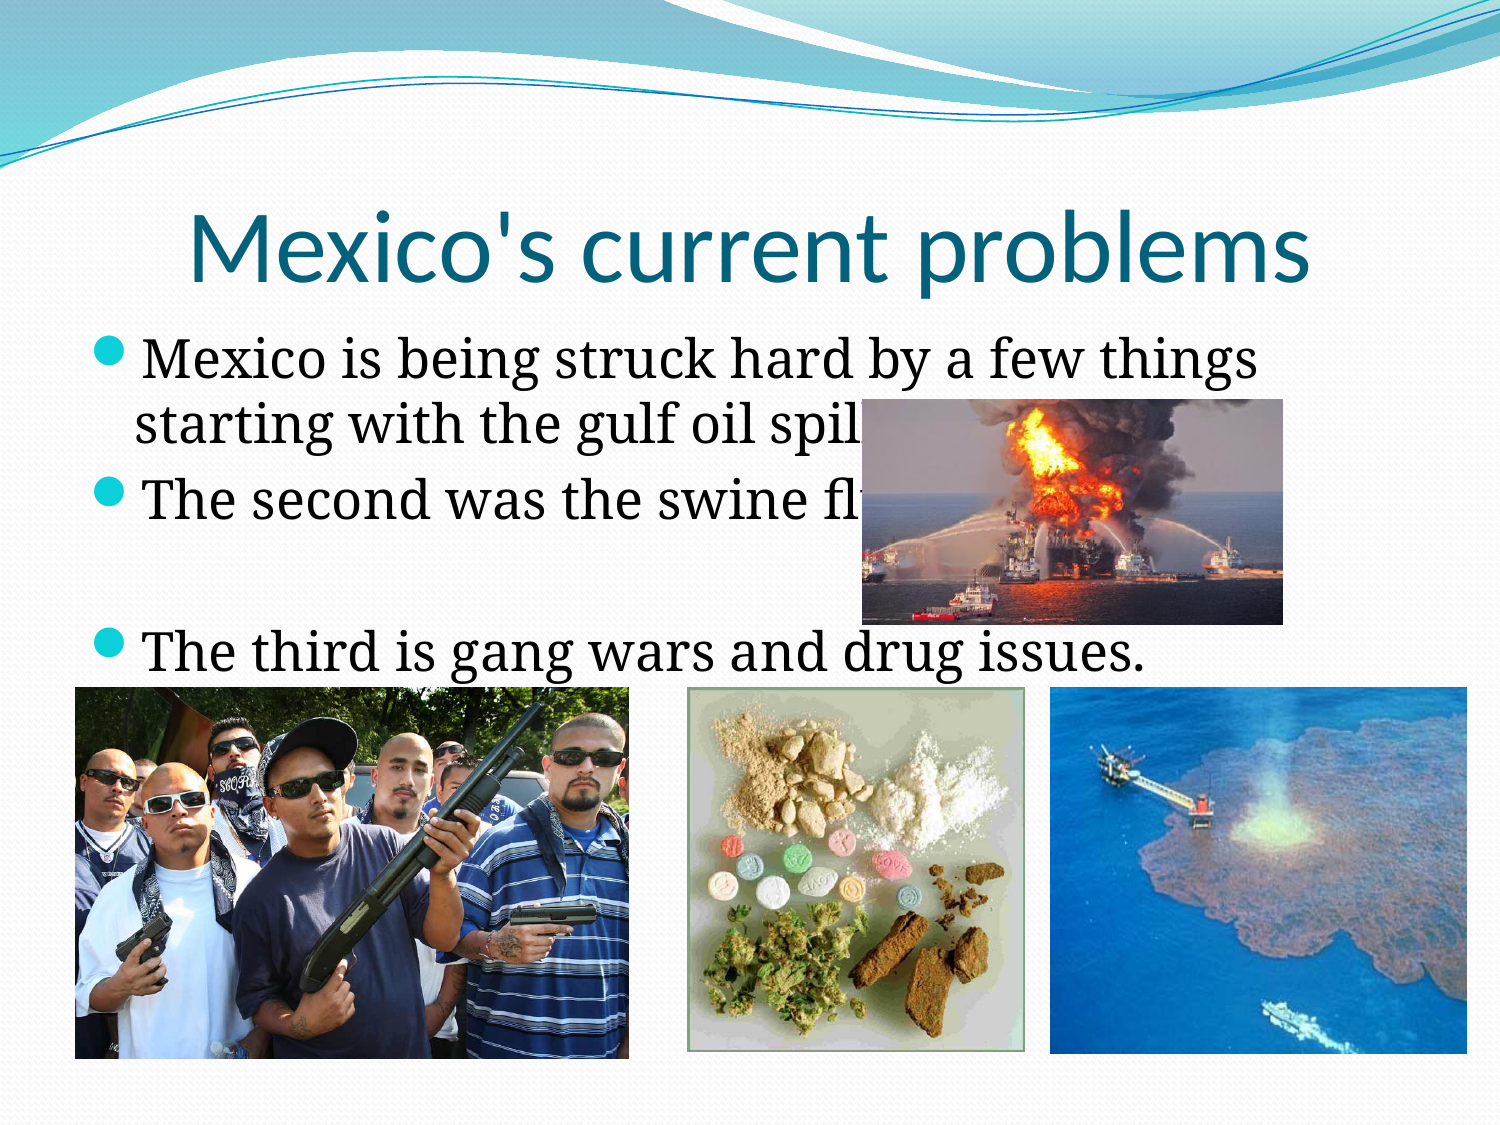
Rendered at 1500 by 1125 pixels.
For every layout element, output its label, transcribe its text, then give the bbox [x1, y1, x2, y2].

picture [1049, 687, 1467, 1054]
picture [74, 687, 629, 1059]
title Mexico's current problems [75, 115, 1425, 303]
list Mexico is being struck hard by a few things starting with the gulf oil spill a year ago. The second was the swine flu. The third is gang wars and drug issues. [75, 317, 1425, 1038]
picture [862, 399, 1283, 626]
picture [687, 687, 1026, 1053]
